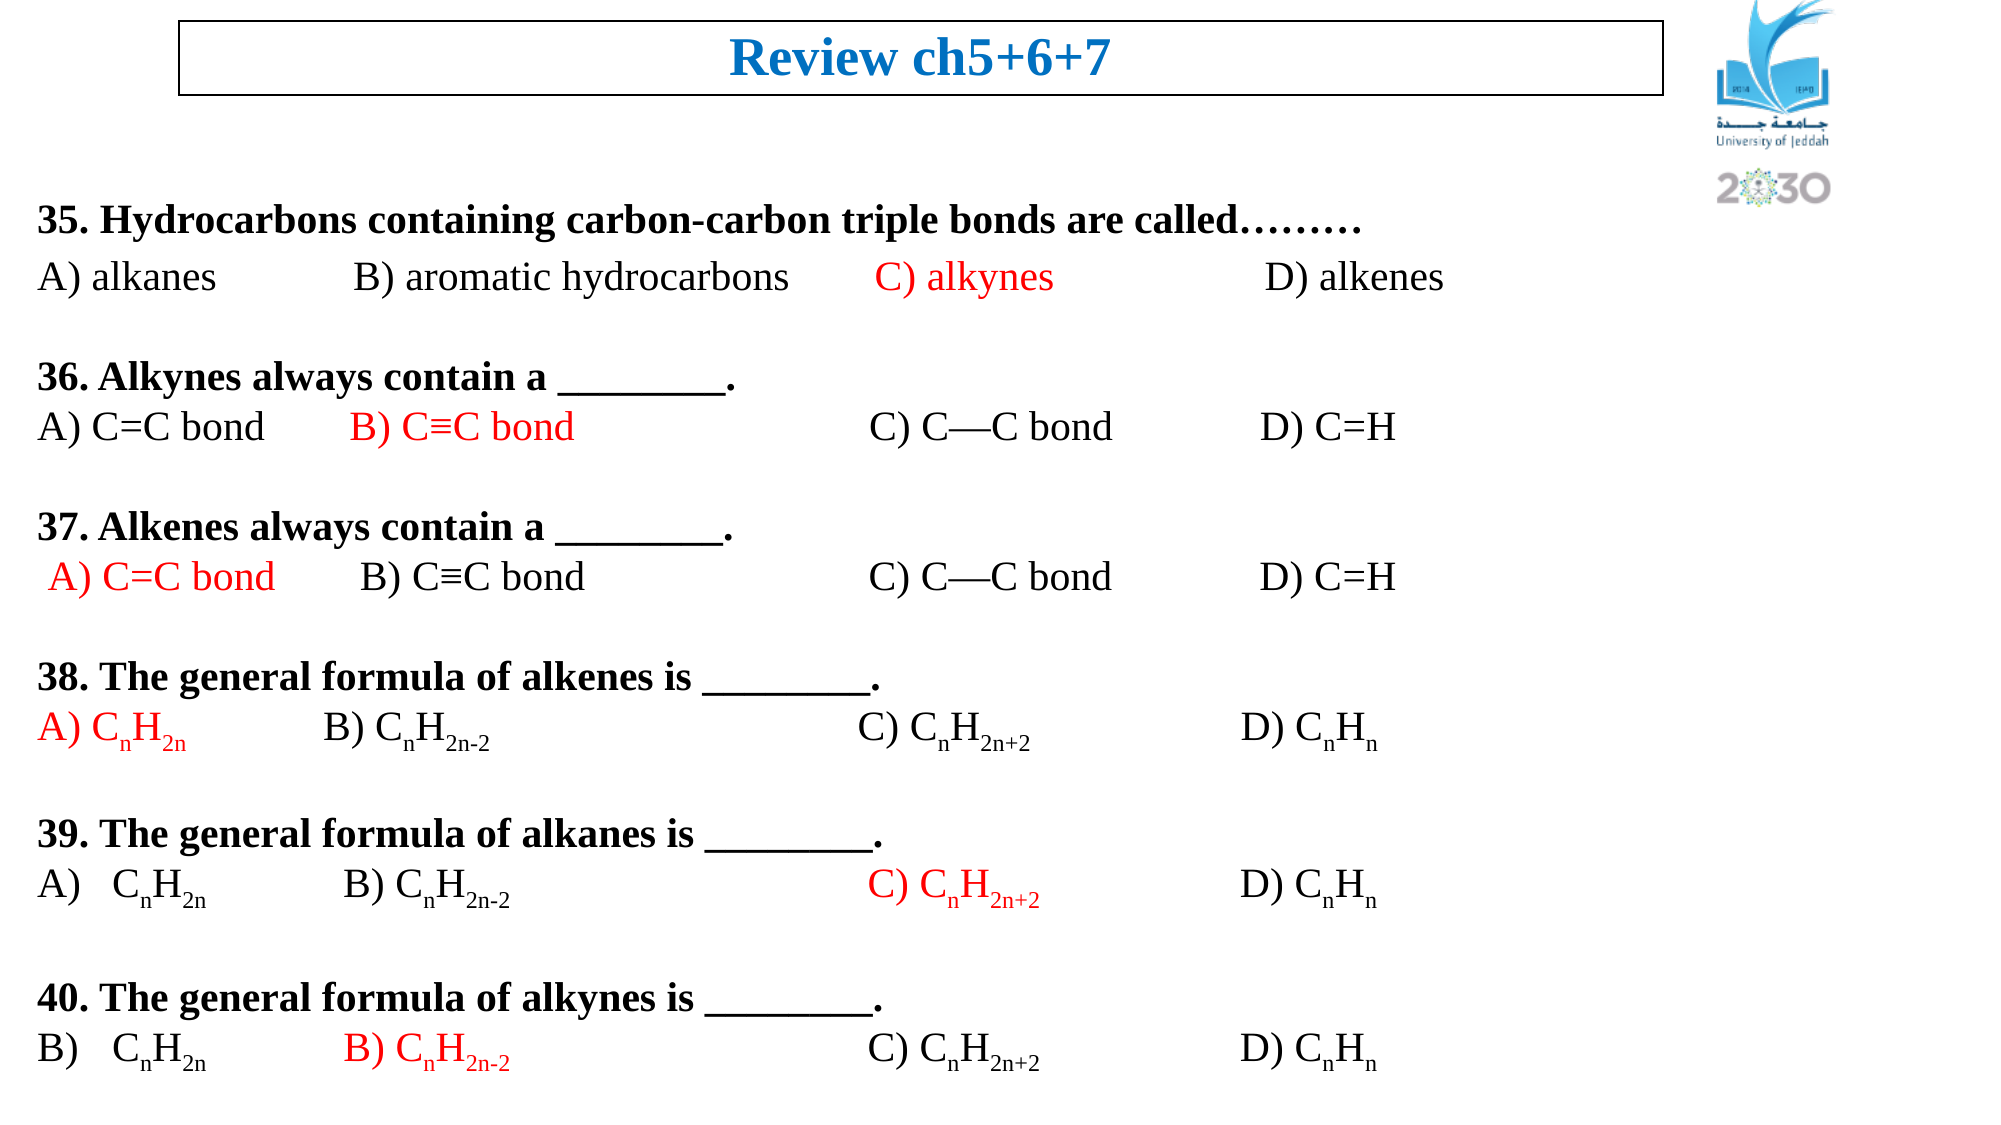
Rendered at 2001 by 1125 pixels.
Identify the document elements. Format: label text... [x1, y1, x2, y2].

text_box Review ch5+6+7 [178, 20, 1664, 96]
text_box 35. Hydrocarbons containing carbon-carbon triple bonds are called……… A) alkanes B) aromatic hydrocarbons C) alkynes D) alkenes 36. Alkynes always contain a ________. A) C=C bond B) C≡C bond C) C—C bond D) C=H 37. Alkenes always contain a ________. A) C=C bond B) C≡C bond C) C—C bond D) C=H 38. The general formula of alkenes is ________. A) CnH2n B) CnH2n-2 C) CnH2n+2 D) CnHn 39. The general formula of alkanes is ________. CnH2n B) CnH2n-2 C) CnH2n+2 D) CnHn 40. The general formula of alkynes is ________. CnH2n B) CnH2n-2 C) CnH2n+2 D) CnHn [22, 176, 1820, 1125]
picture [1697, 0, 1851, 213]
